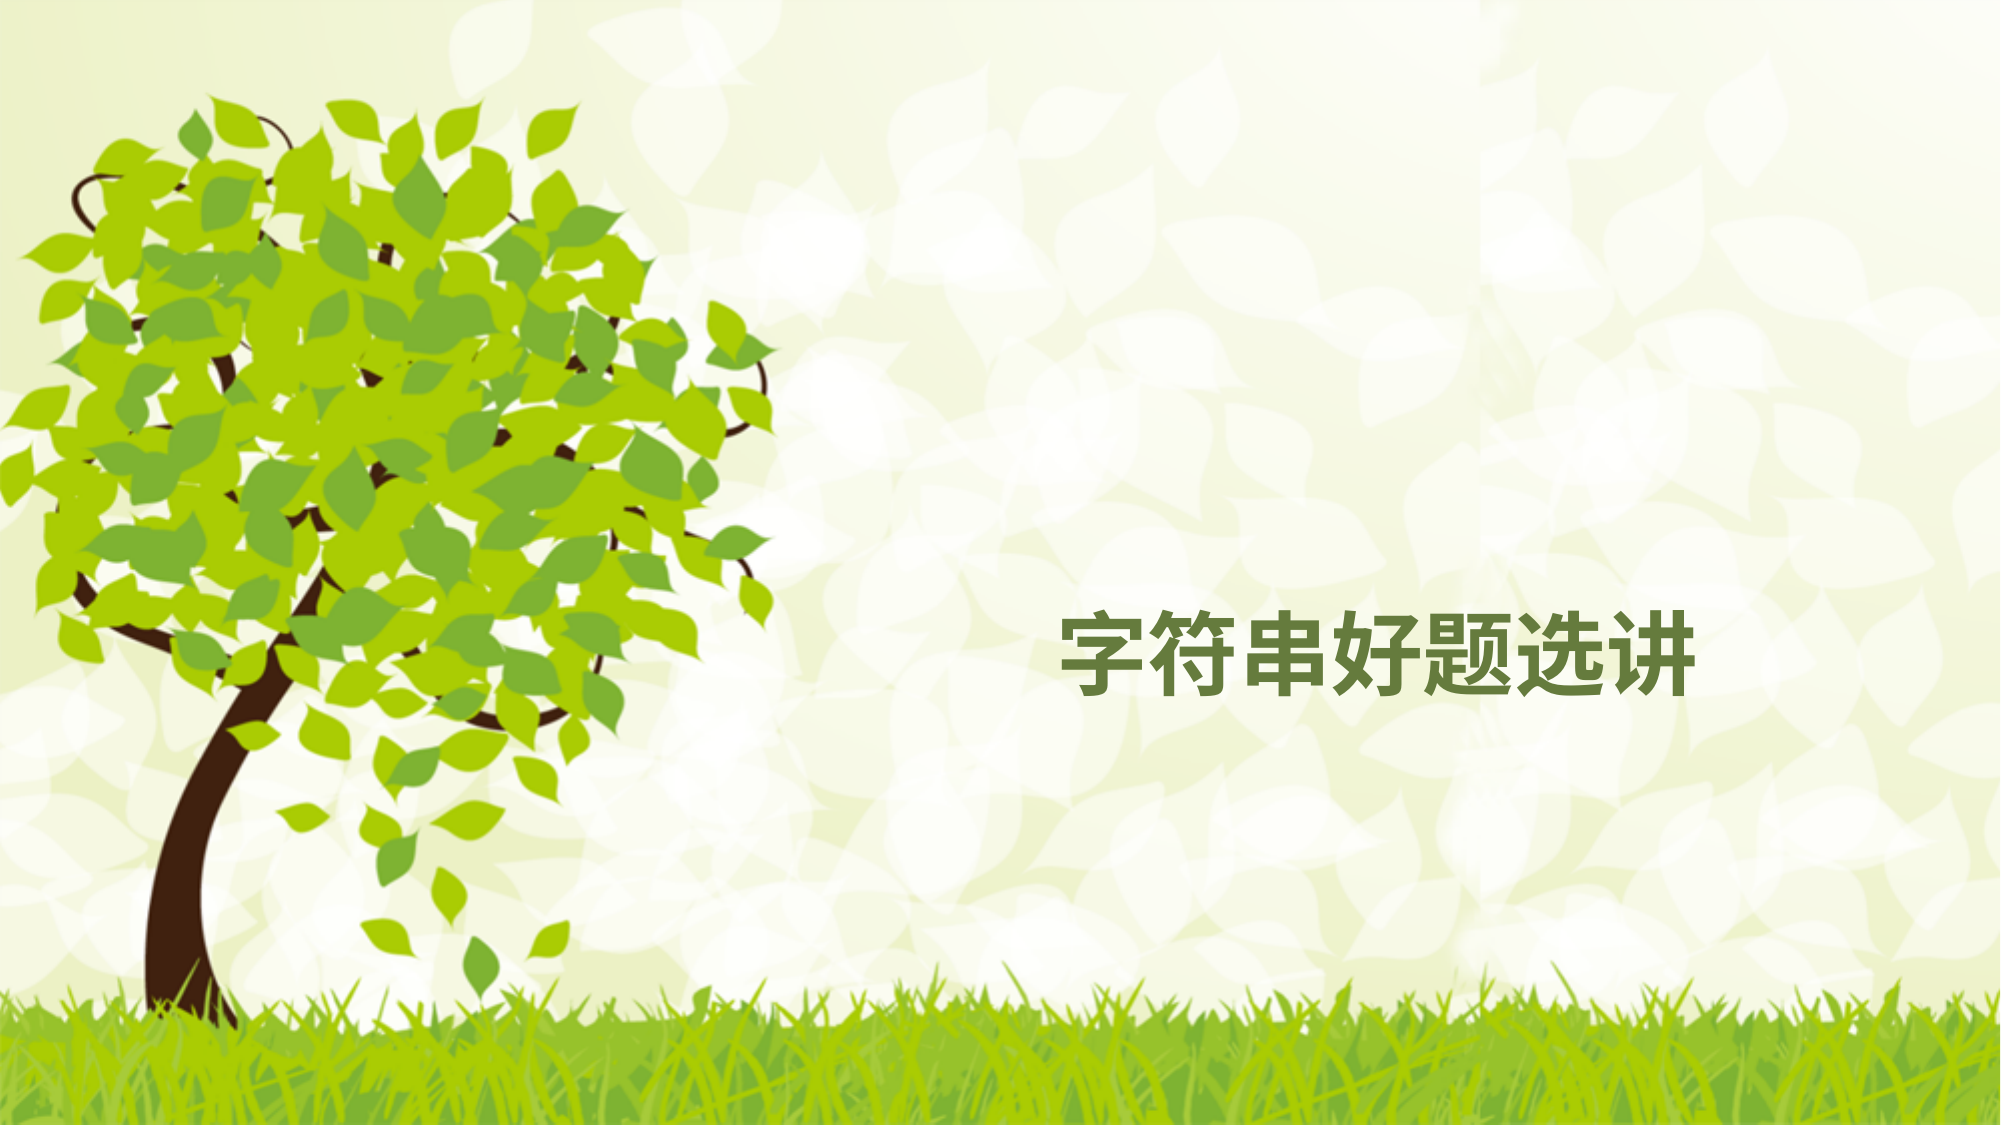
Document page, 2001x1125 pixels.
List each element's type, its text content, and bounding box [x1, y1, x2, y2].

picture [0, 0, 2001, 1125]
title 字符串好题选讲 [804, 522, 1950, 716]
